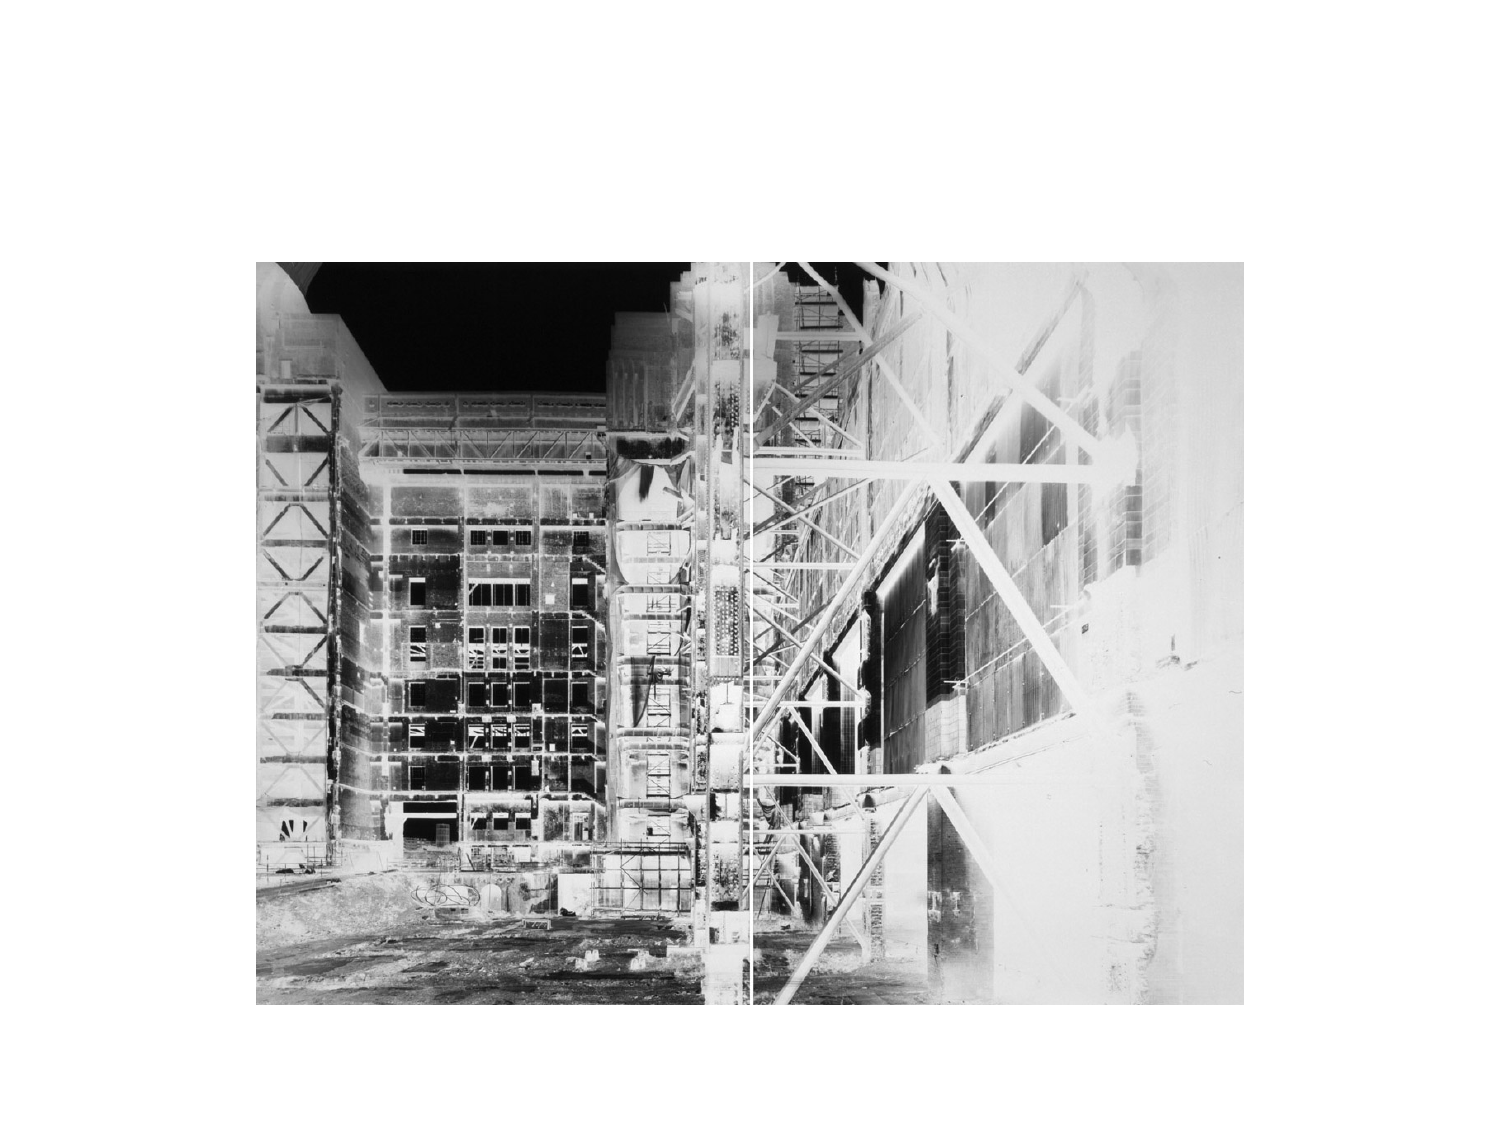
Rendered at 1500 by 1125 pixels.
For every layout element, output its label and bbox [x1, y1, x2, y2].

list [74, 262, 1426, 1006]
